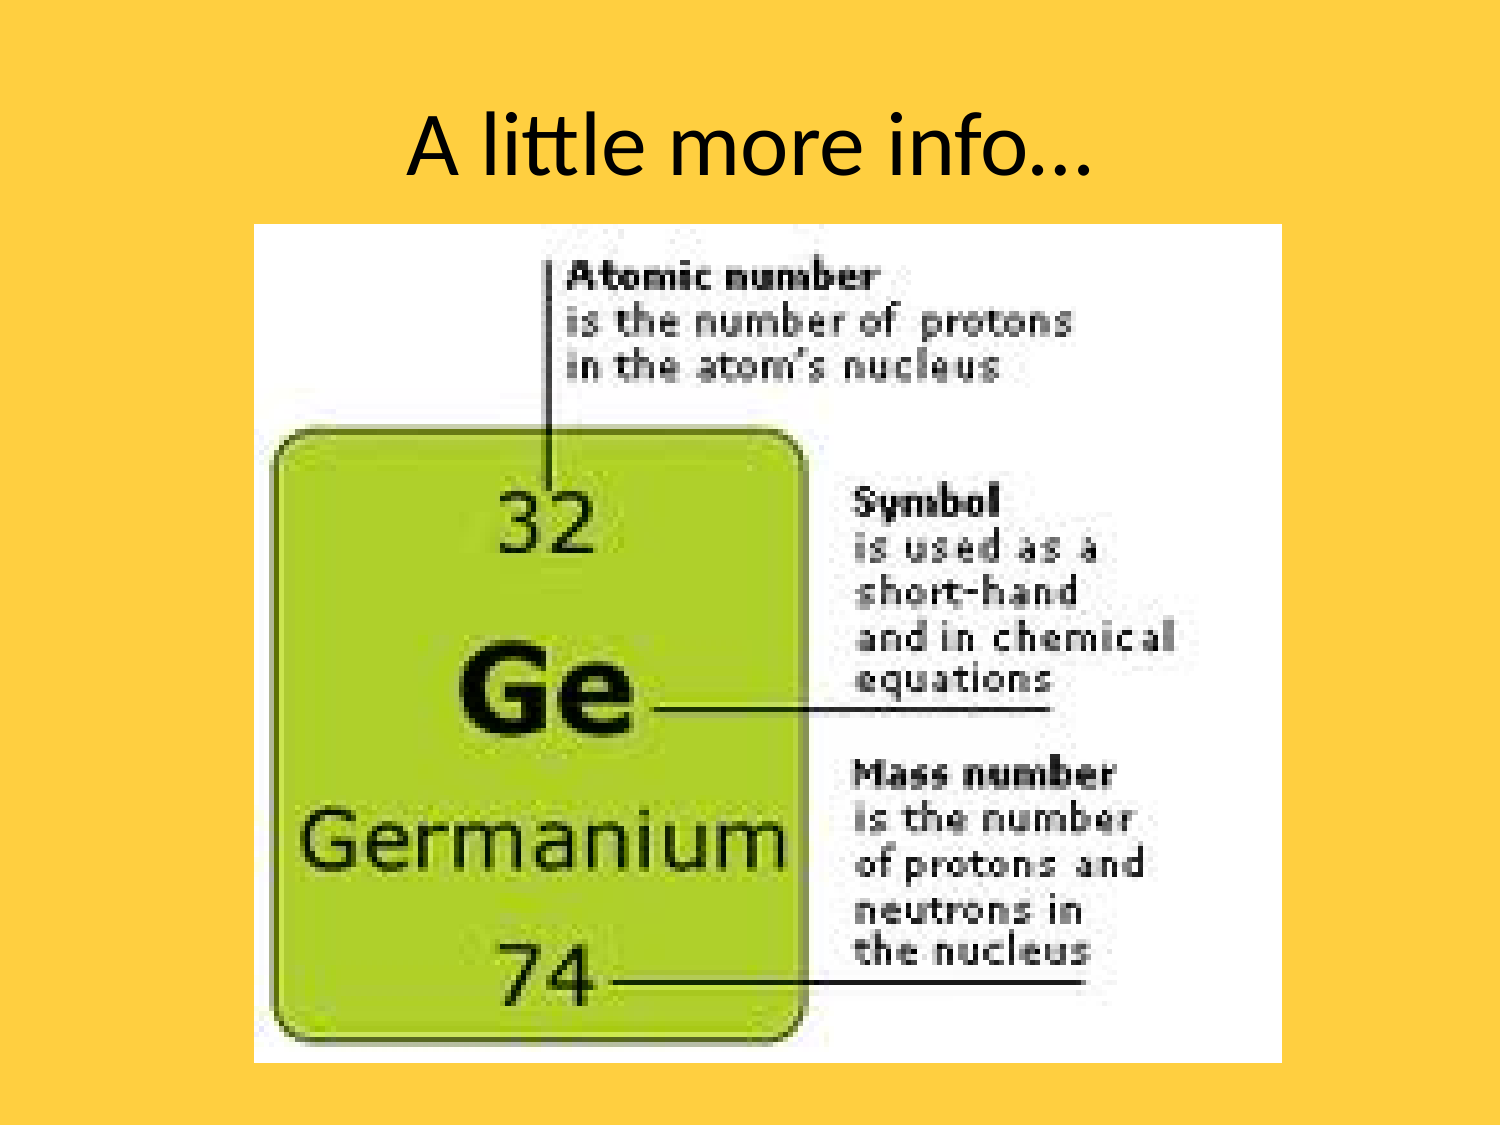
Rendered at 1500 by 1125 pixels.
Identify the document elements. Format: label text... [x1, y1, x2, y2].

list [6, 224, 1500, 1063]
title A little more info… [75, 45, 1425, 223]
